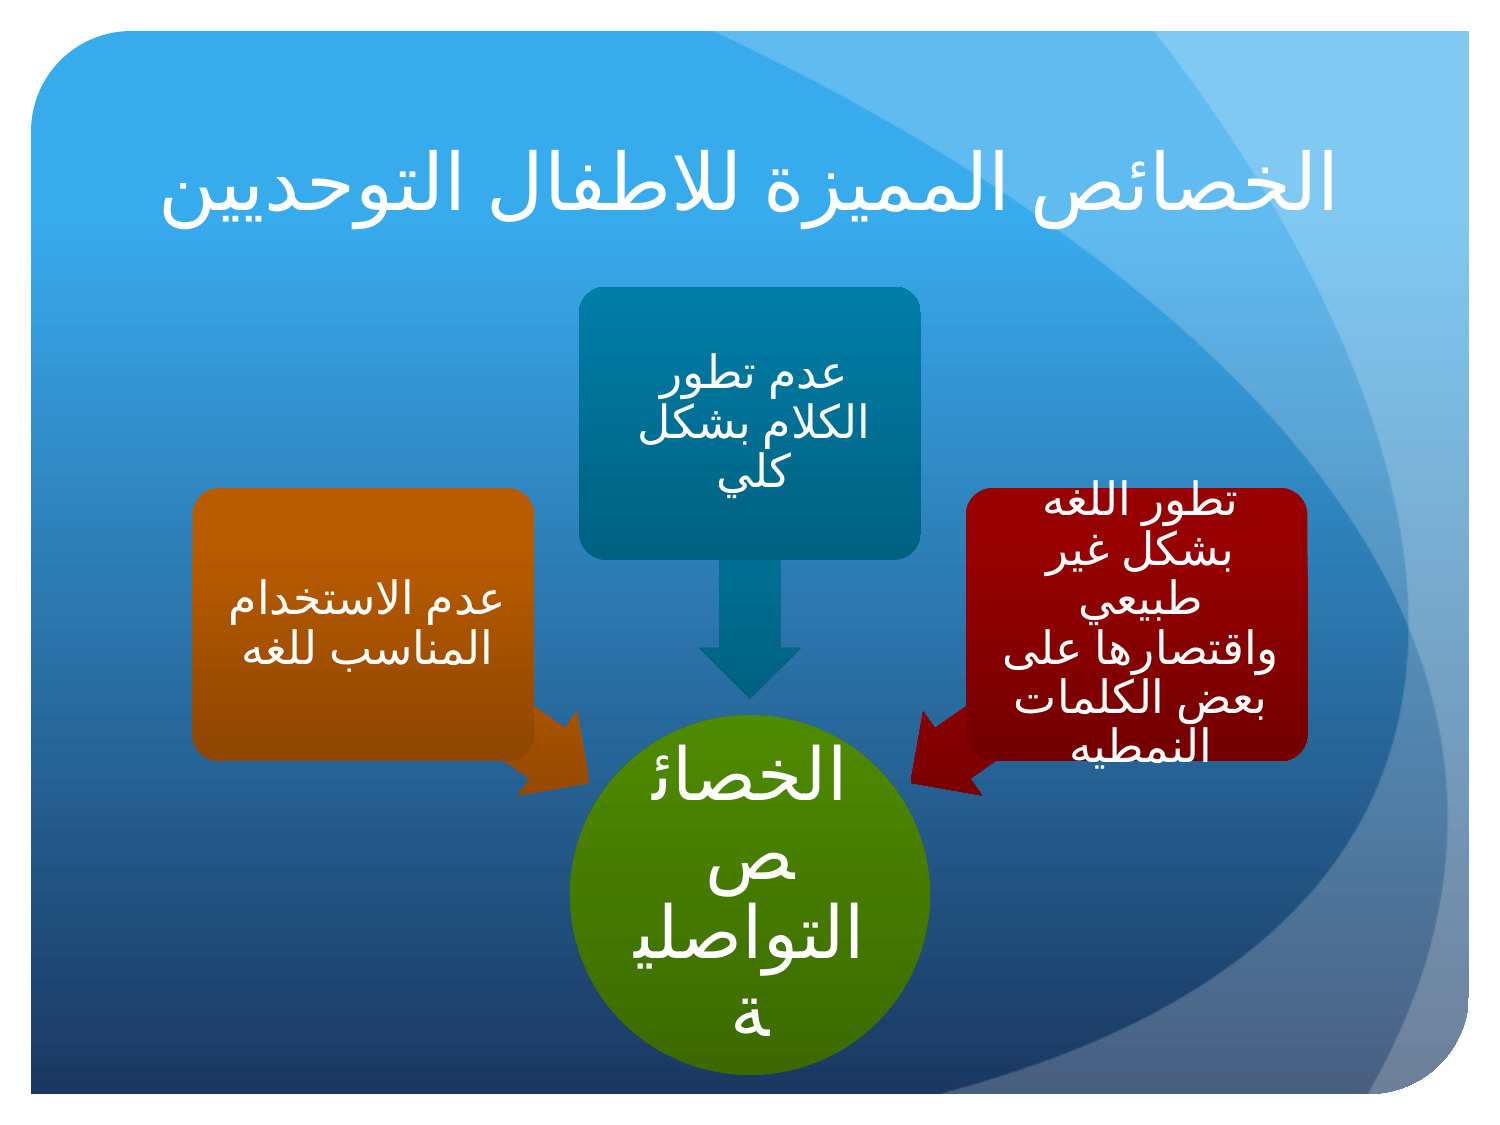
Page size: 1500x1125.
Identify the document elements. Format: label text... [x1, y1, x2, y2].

title الخصائص المميزة للاطفال التوحديين [127, 62, 1372, 234]
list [74, 286, 1426, 1076]
picture [24, 30, 1473, 1094]
